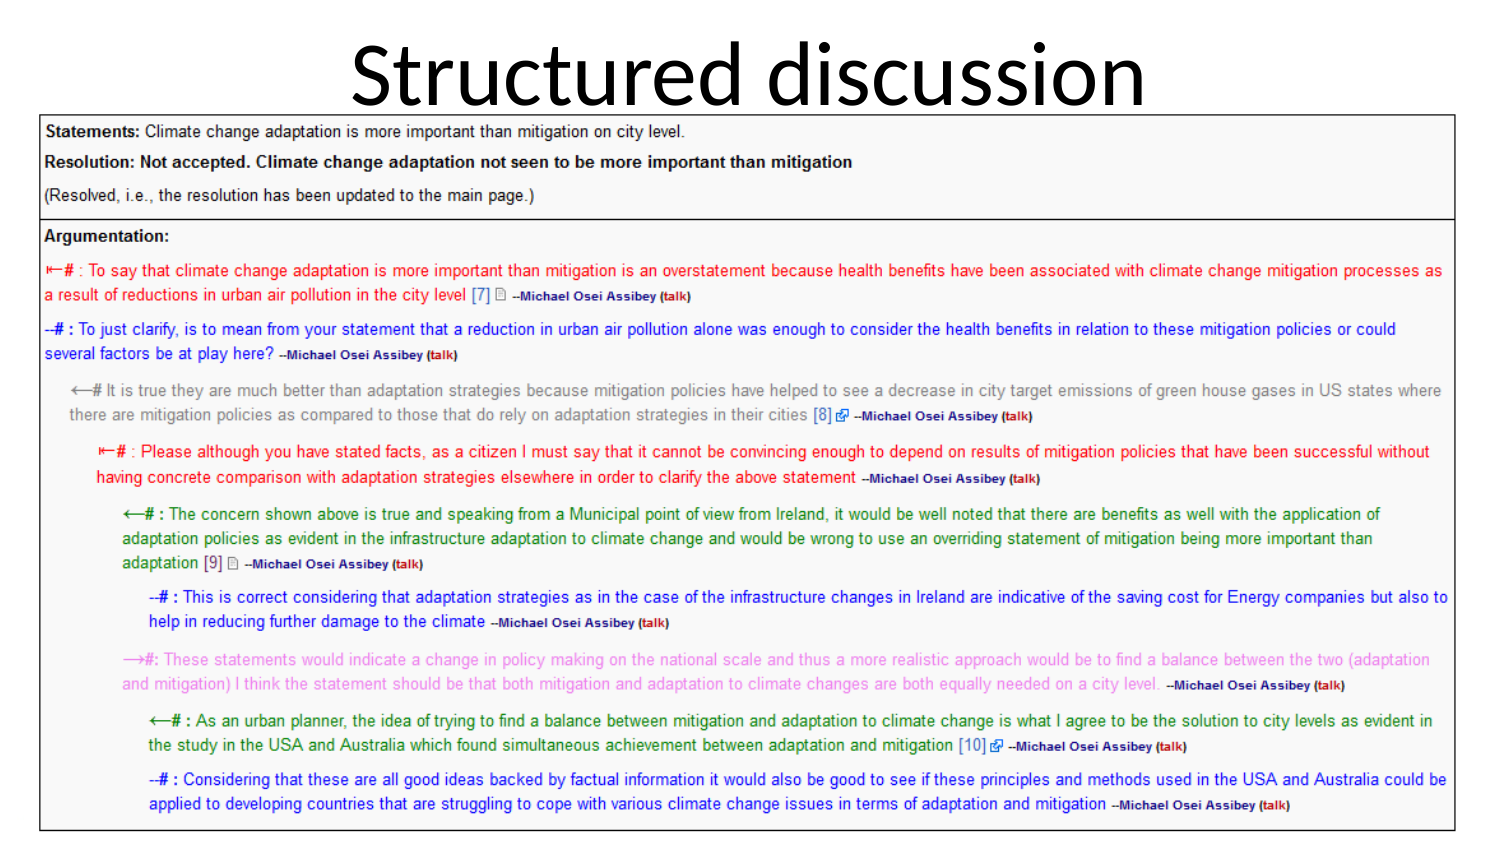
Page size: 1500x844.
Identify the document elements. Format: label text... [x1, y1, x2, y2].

title Structured discussion [75, 0, 1425, 106]
picture [17, 108, 1471, 844]
